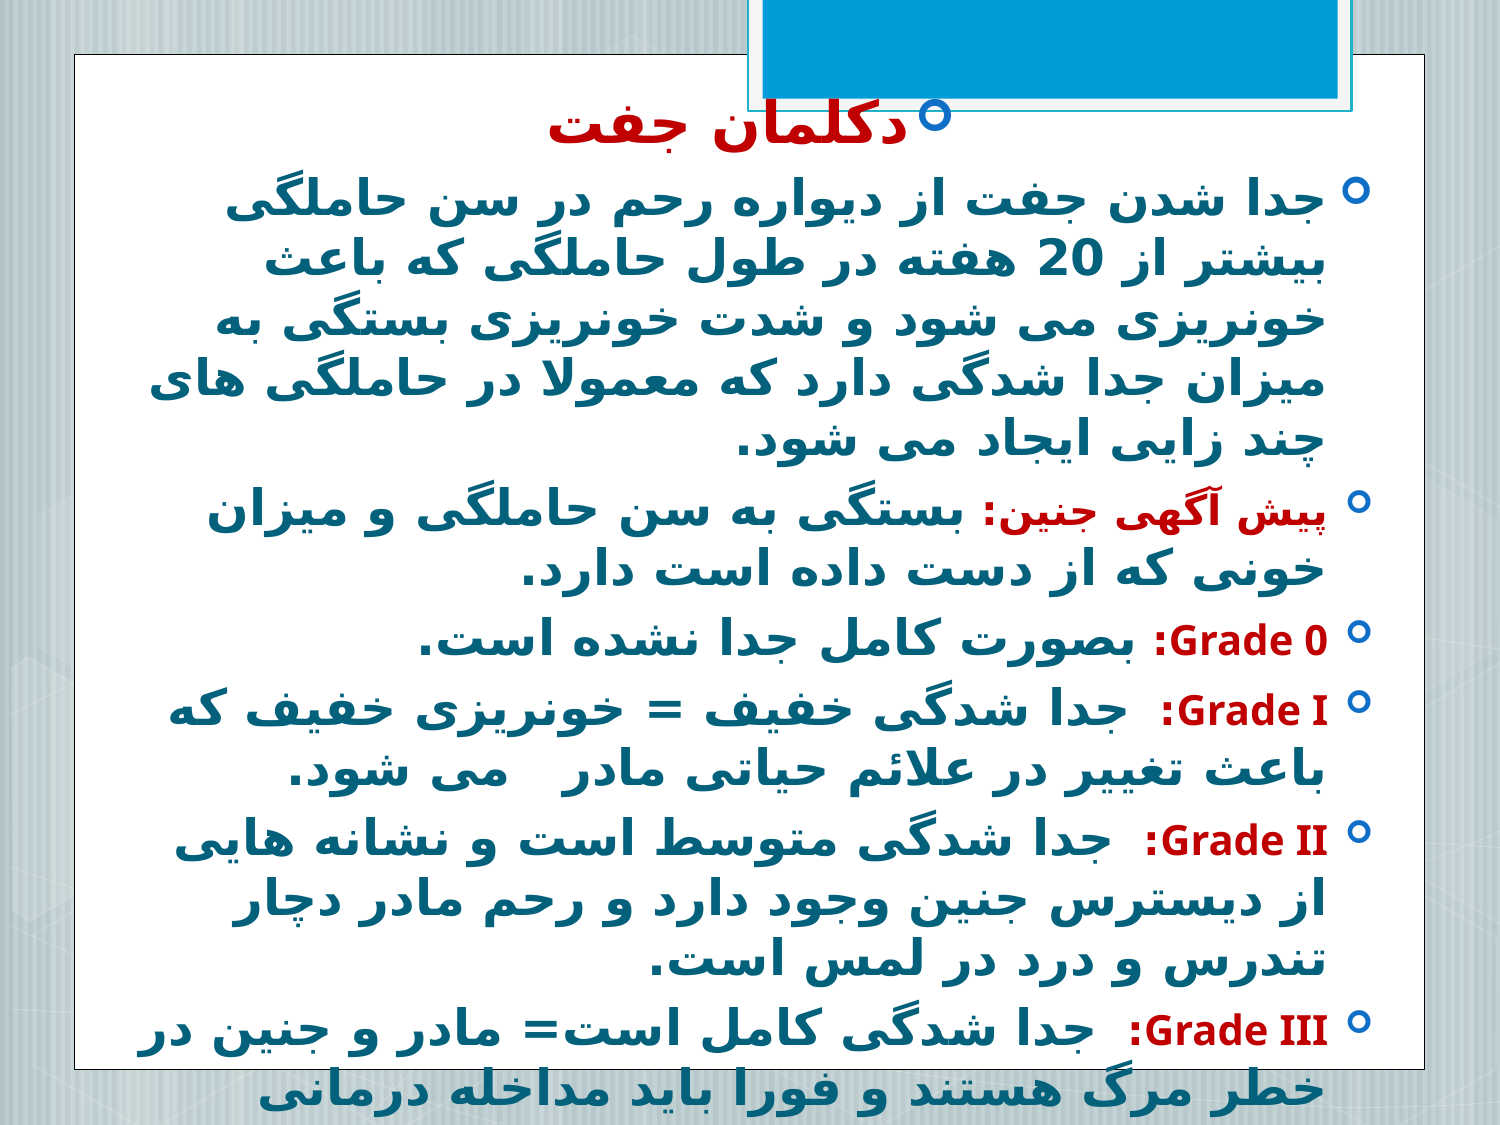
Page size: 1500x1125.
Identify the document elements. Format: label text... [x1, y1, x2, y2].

list دکلمان جفت جدا شدن جفت از دیواره رحم در سن حاملگی بیشتر از 20 هفته در طول حاملگی که باعث خونریزی می شود و شدت خونریزی بستگی به میزان جدا شدگی دارد که معمولا در حاملگی های چند زایی ایجاد می شود. پیش آگهی جنین: بستگی به سن حاملگی و میزان خونی که از دست داده است دارد. Grade 0: بصورت کامل جدا نشده است. Grade I: جدا شدگی خفیف = خونریزی خفیف که باعث تغییر در علائم حیاتی مادر می شود. Grade II: جدا شدگی متوسط است و نشانه هایی از دیسترس جنین وجود دارد و رحم مادر دچار تندرس و درد در لمس است. Grade III: جدا شدگی کامل است= مادر و جنین در خطر مرگ هستند و فورا باید مداخله درمانی انجام شود. [112, 78, 1400, 1059]
